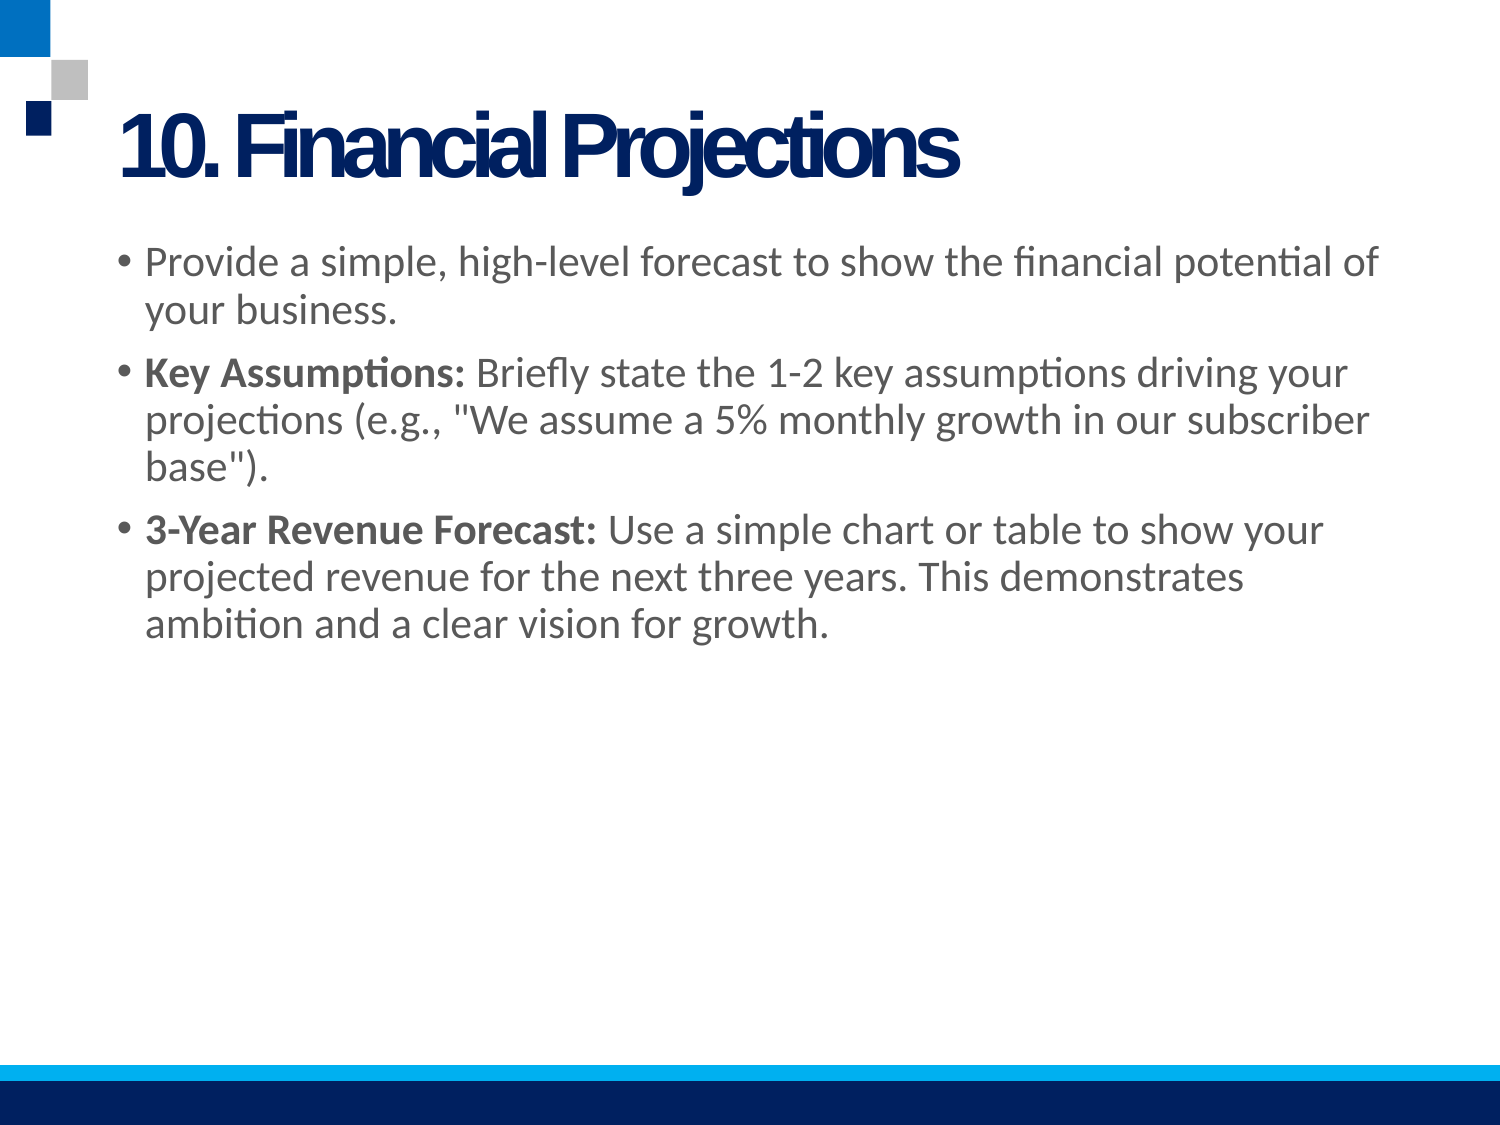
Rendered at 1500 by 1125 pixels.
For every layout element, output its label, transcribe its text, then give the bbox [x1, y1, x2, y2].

list Provide a simple, high-level forecast to show the financial potential of your business. Key Assumptions: Briefly state the 1-2 key assumptions driving your projections (e.g., "We assume a 5% monthly growth in our subscriber base"). 3-Year Revenue Forecast: Use a simple chart or table to show your projected revenue for the next three years. This demonstrates ambition and a clear vision for growth. [102, 231, 1396, 946]
title 10. Financial Projections [102, 80, 1396, 215]
